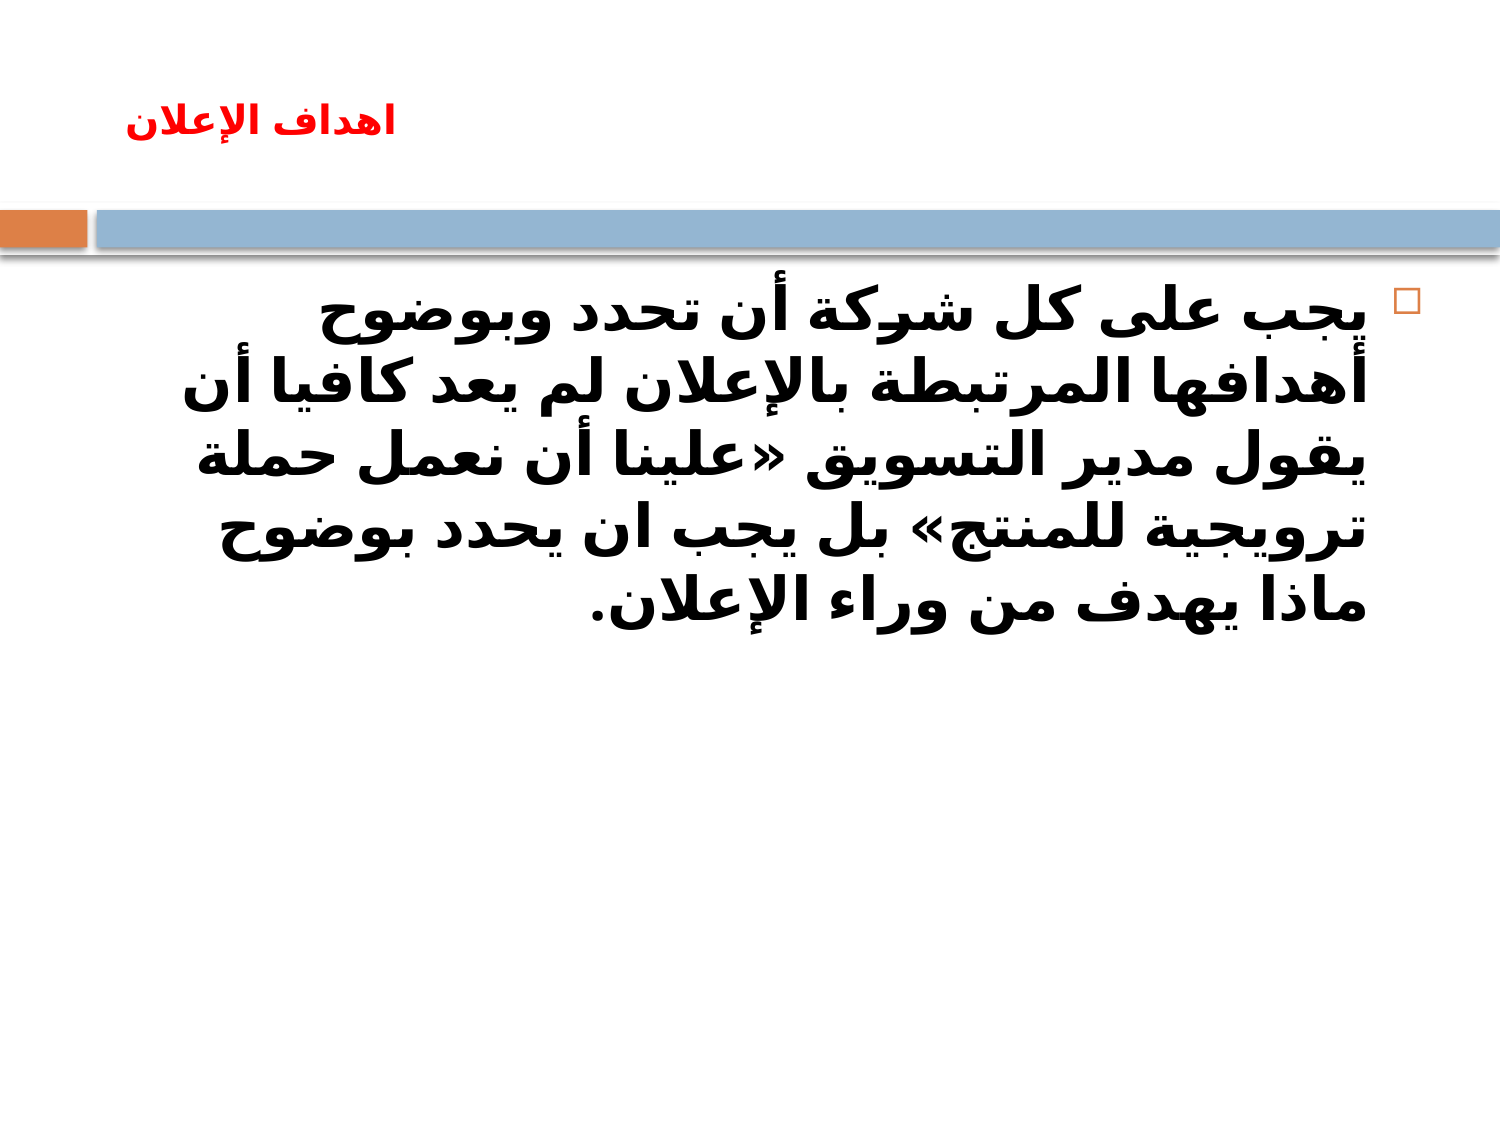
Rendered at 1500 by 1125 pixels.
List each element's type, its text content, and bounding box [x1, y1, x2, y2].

title اهداف الإعلان [100, 37, 1438, 200]
list يجب على كل شركة أن تحدد وبوضوح أهدافها المرتبطة بالإعلان لم يعد كافيا أن يقول مدير التسويق «علينا أن نعمل حملة ترويجية للمنتج» بل يجب ان يحدد بوضوح ماذا يهدف من وراء الإعلان. [100, 262, 1438, 1000]
